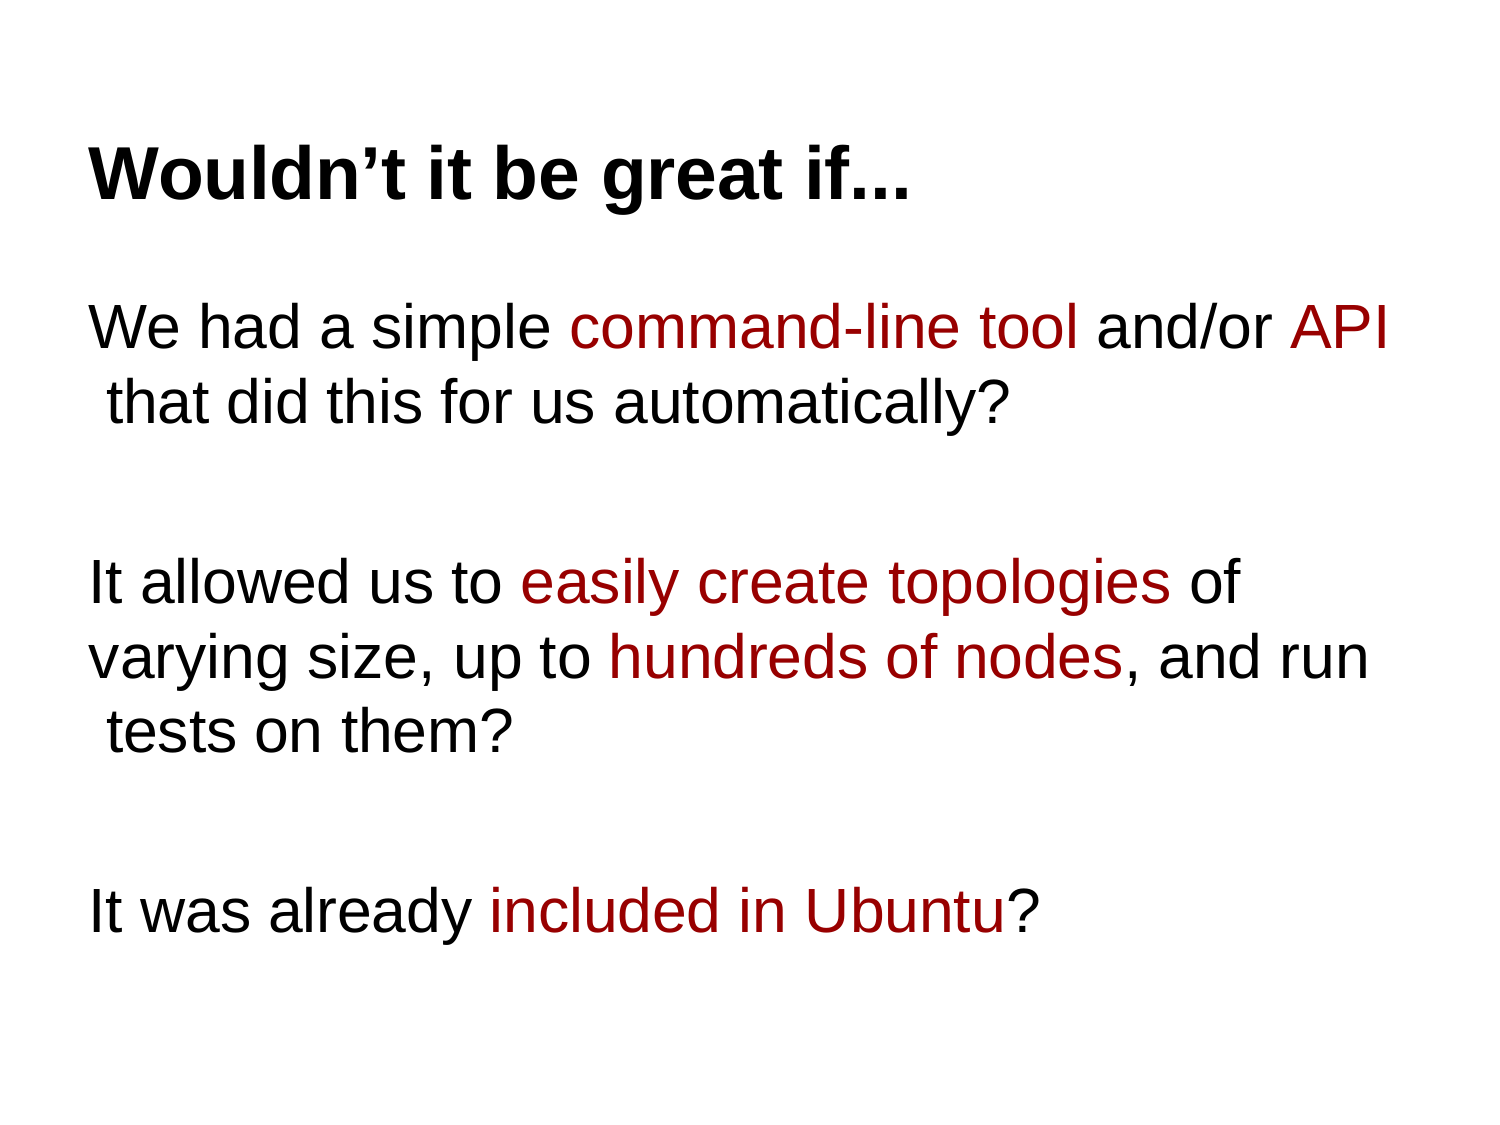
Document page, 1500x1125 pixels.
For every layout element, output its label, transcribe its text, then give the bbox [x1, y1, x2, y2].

title Wouldn’t it be great if... [86, 122, 918, 284]
text_box We had a simple command-line tool and/or API that did this for us automatically? It allowed us to easily create topologies of varying size, up to hundreds of nodes, and run tests on them? It was already included in Ubuntu? [86, 284, 1398, 945]
